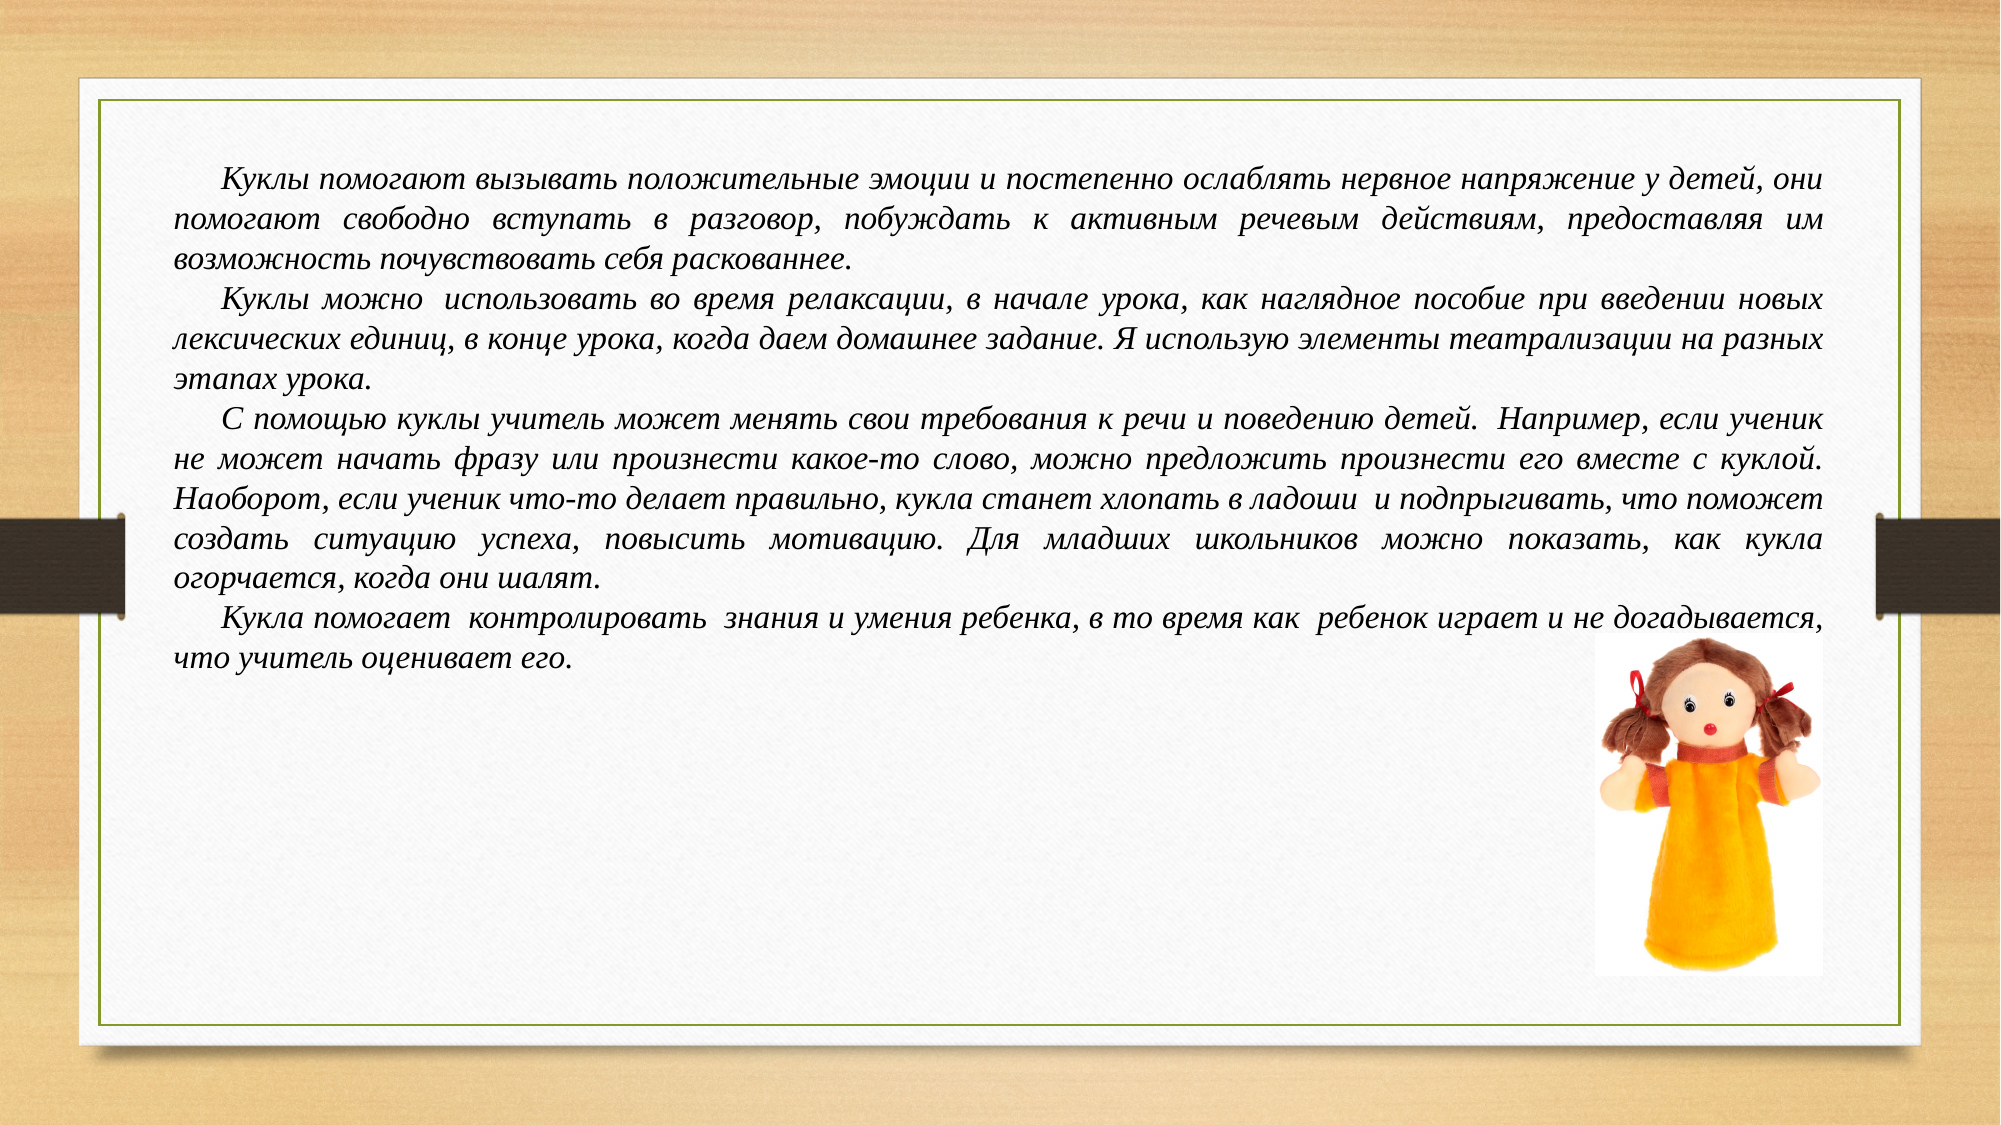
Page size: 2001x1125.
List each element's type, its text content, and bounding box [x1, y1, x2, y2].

text_box Куклы помогают вызывать положительные эмоции и постепенно ослаблять нервное напряжение у детей, они помогают свободно вступать в разговор, побуждать к активным речевым действиям, предоставляя им возможность почувствовать себя раскованнее. Куклы можно использовать во время релаксации, в начале урока, как наглядное пособие при введении новых лексических единиц, в конце урока, когда даем домашнее задание. Я использую элементы театрализации на разных этапах урока. С помощью куклы учитель может менять свои требования к речи и поведению детей. Например, если ученик не может начать фразу или произнести какое-то слово, можно предложить произнести его вместе с куклой. Наоборот, если ученик что-то делает правильно, кукла станет хлопать в ладоши и подпрыгивать, что поможет создать ситуацию успеха, повысить мотивацию. Для младших школьников можно показать, как кукла огорчается, когда они шалят. Кукла помогает контролировать знания и умения ребенка, в то время как ребенок играет и не догадывается, что учитель оценивает его. [159, 149, 1841, 683]
picture [0, 0, 2001, 1125]
